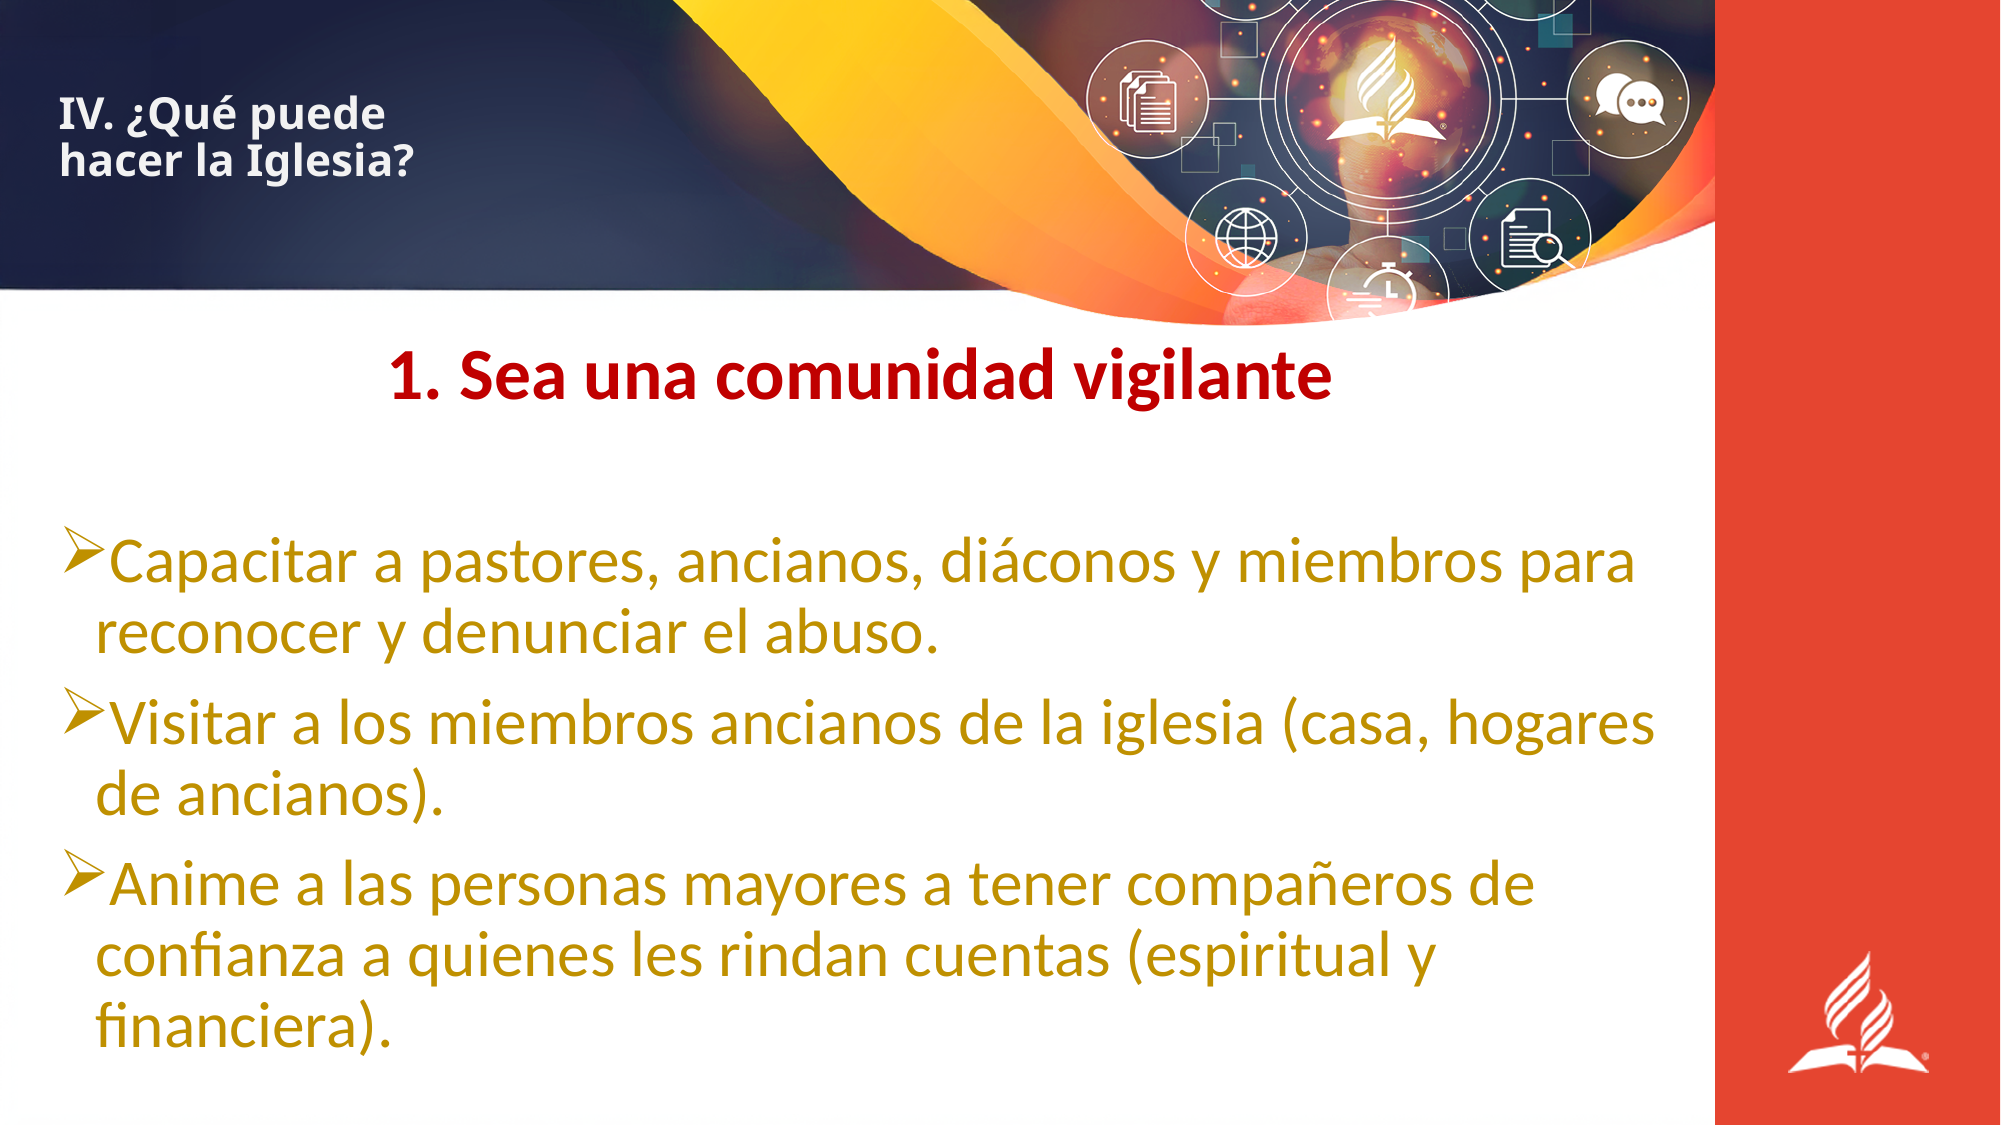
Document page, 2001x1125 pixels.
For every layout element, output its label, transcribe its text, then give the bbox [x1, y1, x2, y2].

list 1. Sea una comunidad vigilante Capacitar a pastores, ancianos, diáconos y miembros para reconocer y denunciar el abuso. Visitar a los miembros ancianos de la iglesia (casa, hogares de ancianos). Anime a las personas mayores a tener compañeros de confianza a quienes les rindan cuentas (espiritual y financiera). [43, 328, 1678, 1070]
title IV. ¿Qué puede hacer la Iglesia? [43, 35, 1272, 254]
picture [0, 0, 2001, 1125]
